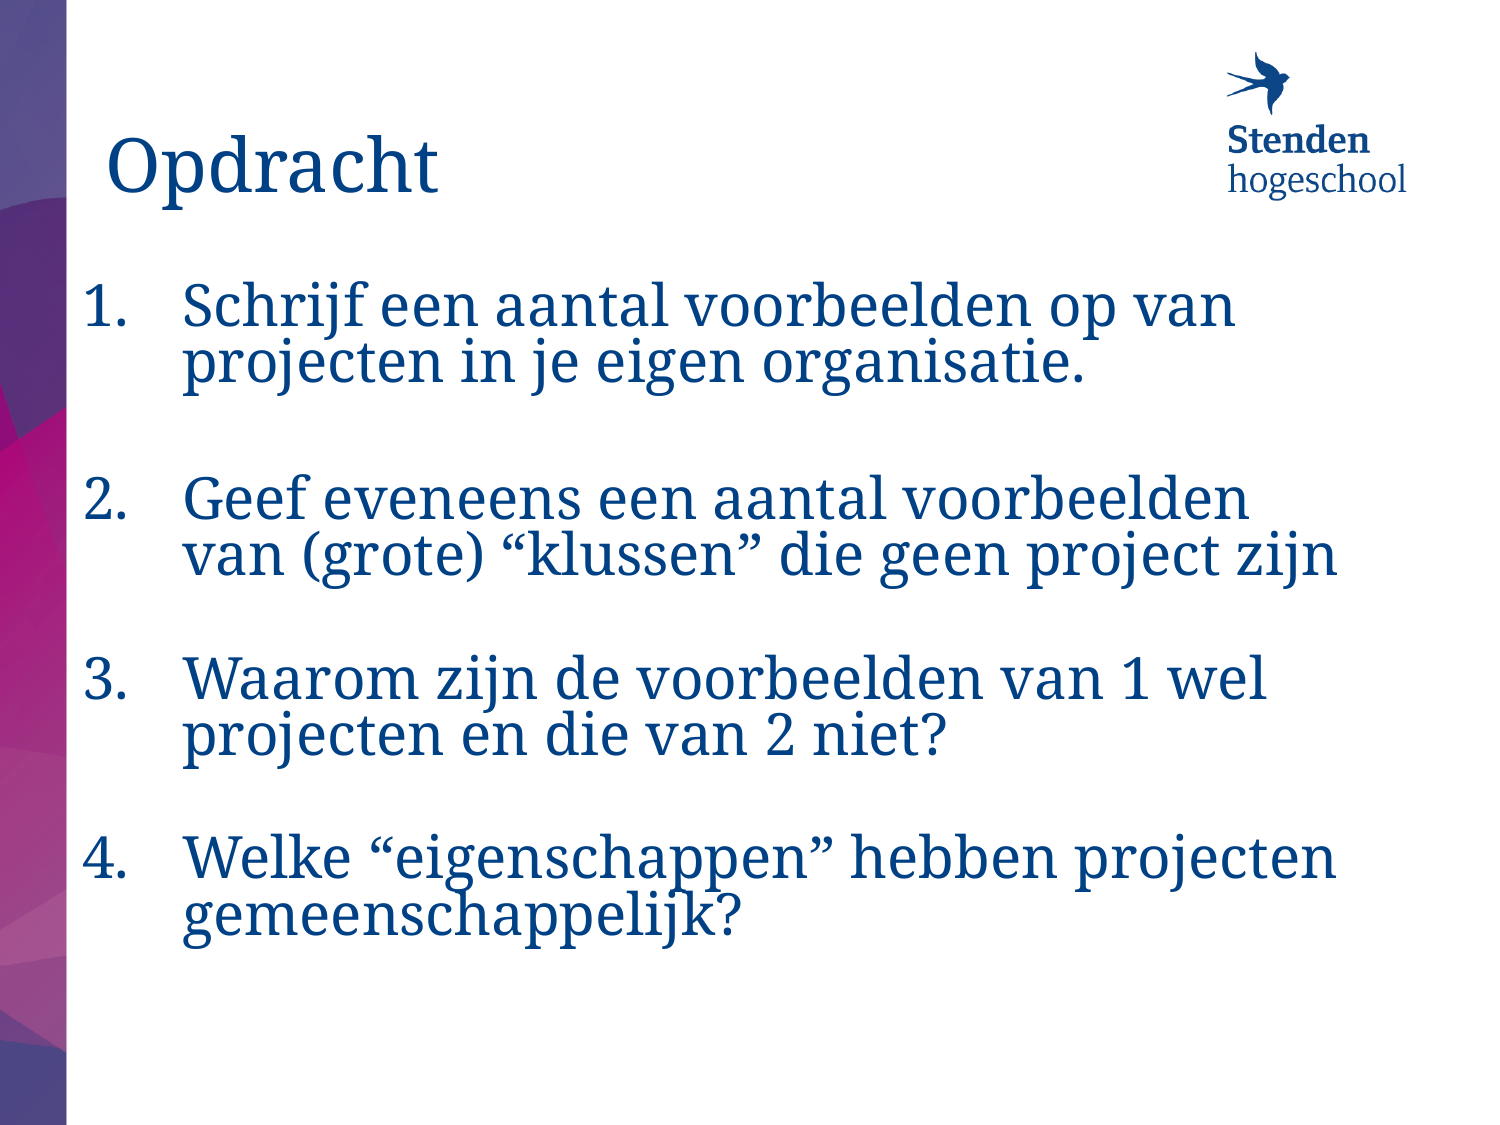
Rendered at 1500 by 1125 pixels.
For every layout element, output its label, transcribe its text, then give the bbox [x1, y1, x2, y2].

picture [0, 0, 1500, 1125]
title Opdracht [105, 116, 1394, 226]
list Schrijf een aantal voorbeelden op van projecten in je eigen organisatie. Geef eveneens een aantal voorbeelden van (grote) “klussen” die geen project zijn Waarom zijn de voorbeelden van 1 wel projecten en die van 2 niet? Welke “eigenschappen” hebben projecten gemeenschappelijk? [81, 281, 1348, 1020]
